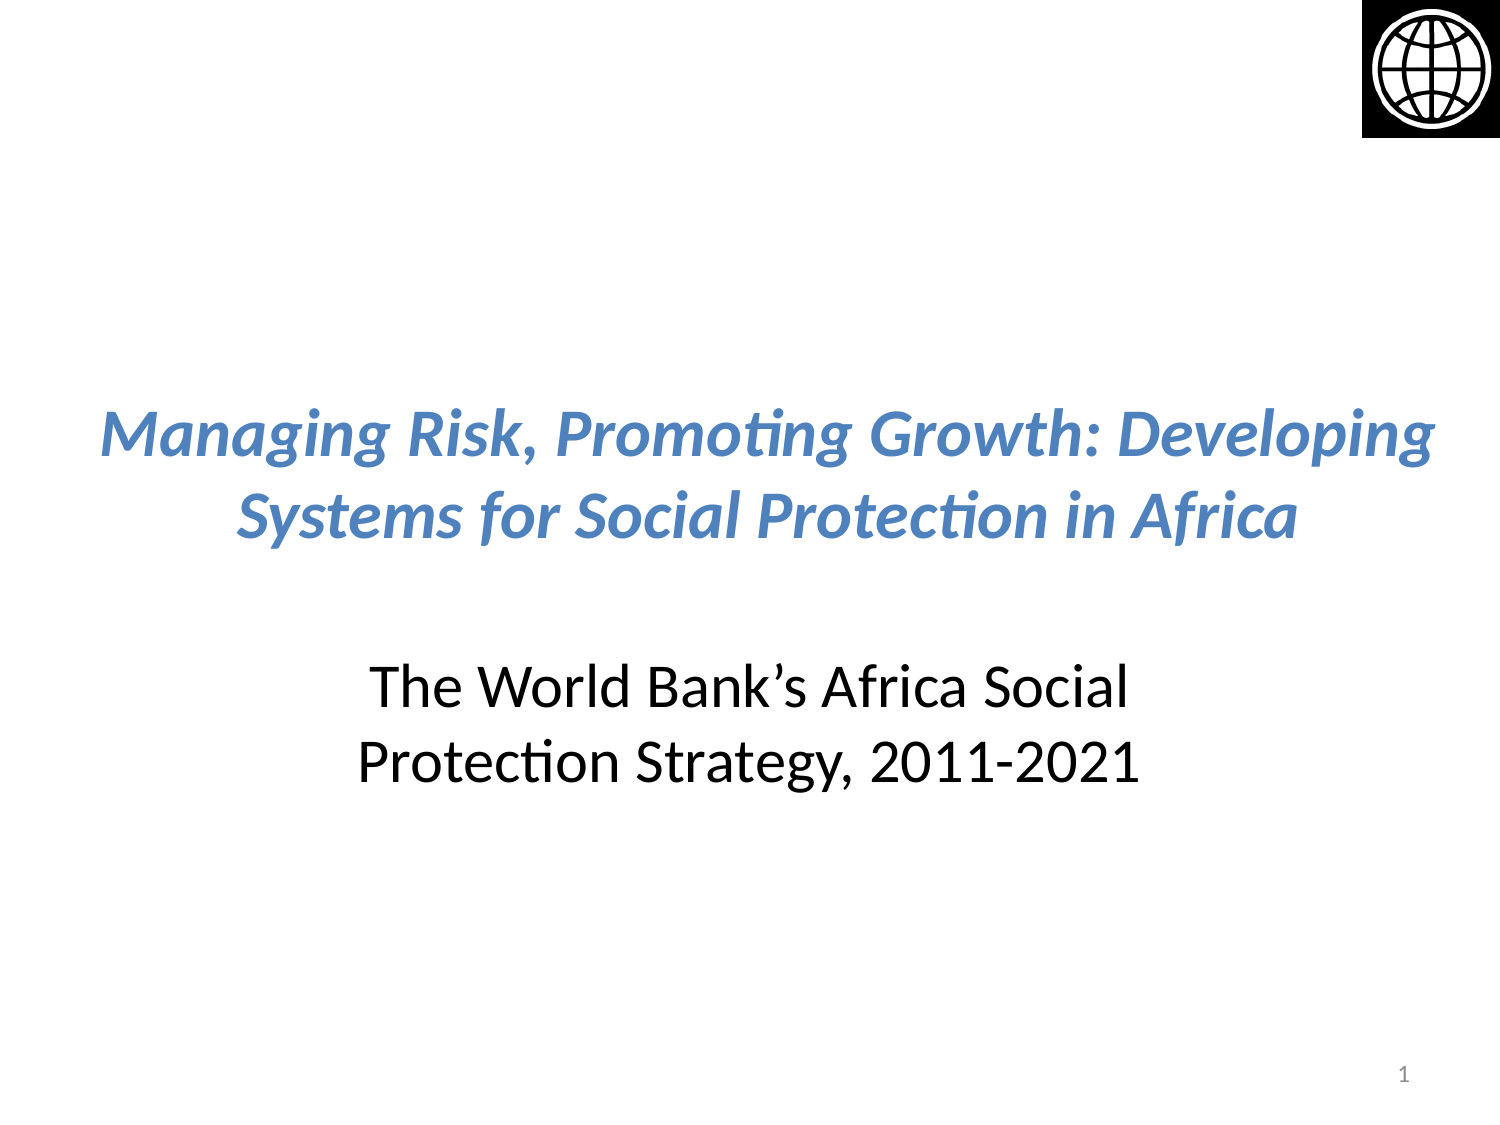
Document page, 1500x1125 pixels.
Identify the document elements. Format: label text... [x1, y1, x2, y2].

subtitle The World Bank’s Africa Social Protection Strategy, 2011-2021 [225, 637, 1275, 925]
slide_number 1 [1074, 1042, 1425, 1103]
picture [1362, 0, 1500, 138]
title Managing Risk, Promoting Growth: Developing Systems for Social Protection in Africa [37, 349, 1500, 591]
